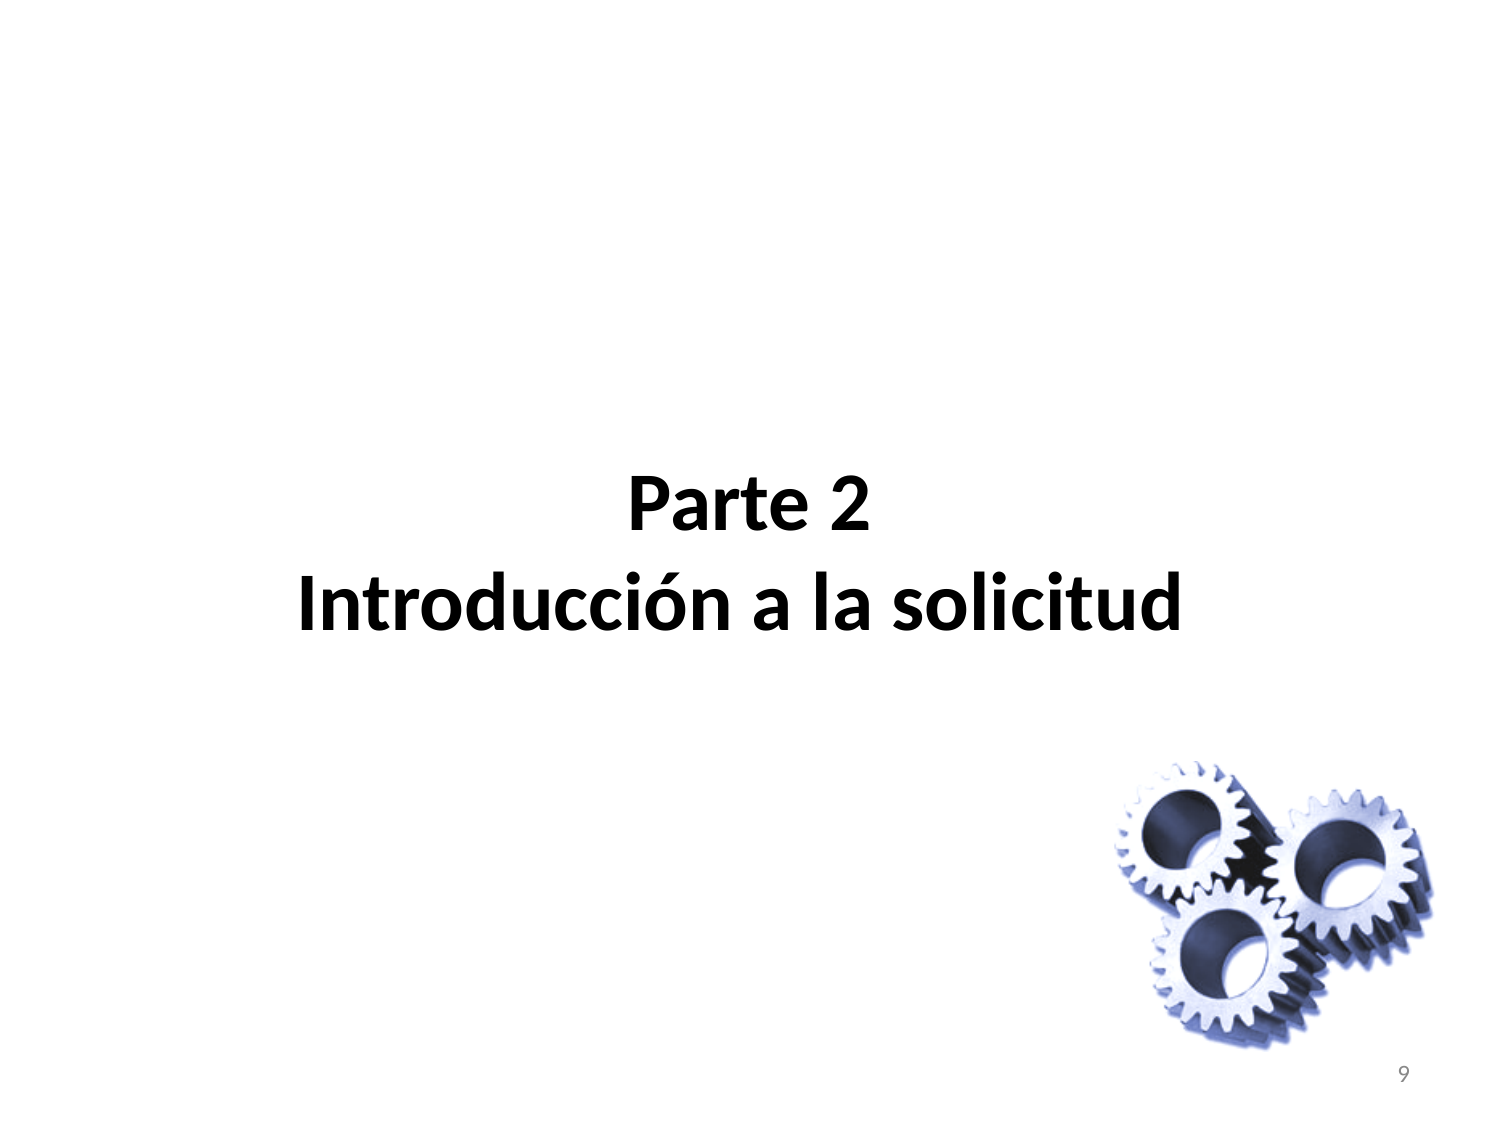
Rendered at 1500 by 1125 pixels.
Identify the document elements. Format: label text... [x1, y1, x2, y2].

title Parte 2 Introducción a la solicitud [75, 453, 1425, 641]
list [1112, 761, 1436, 1052]
slide_number 9 [1074, 1042, 1425, 1103]
